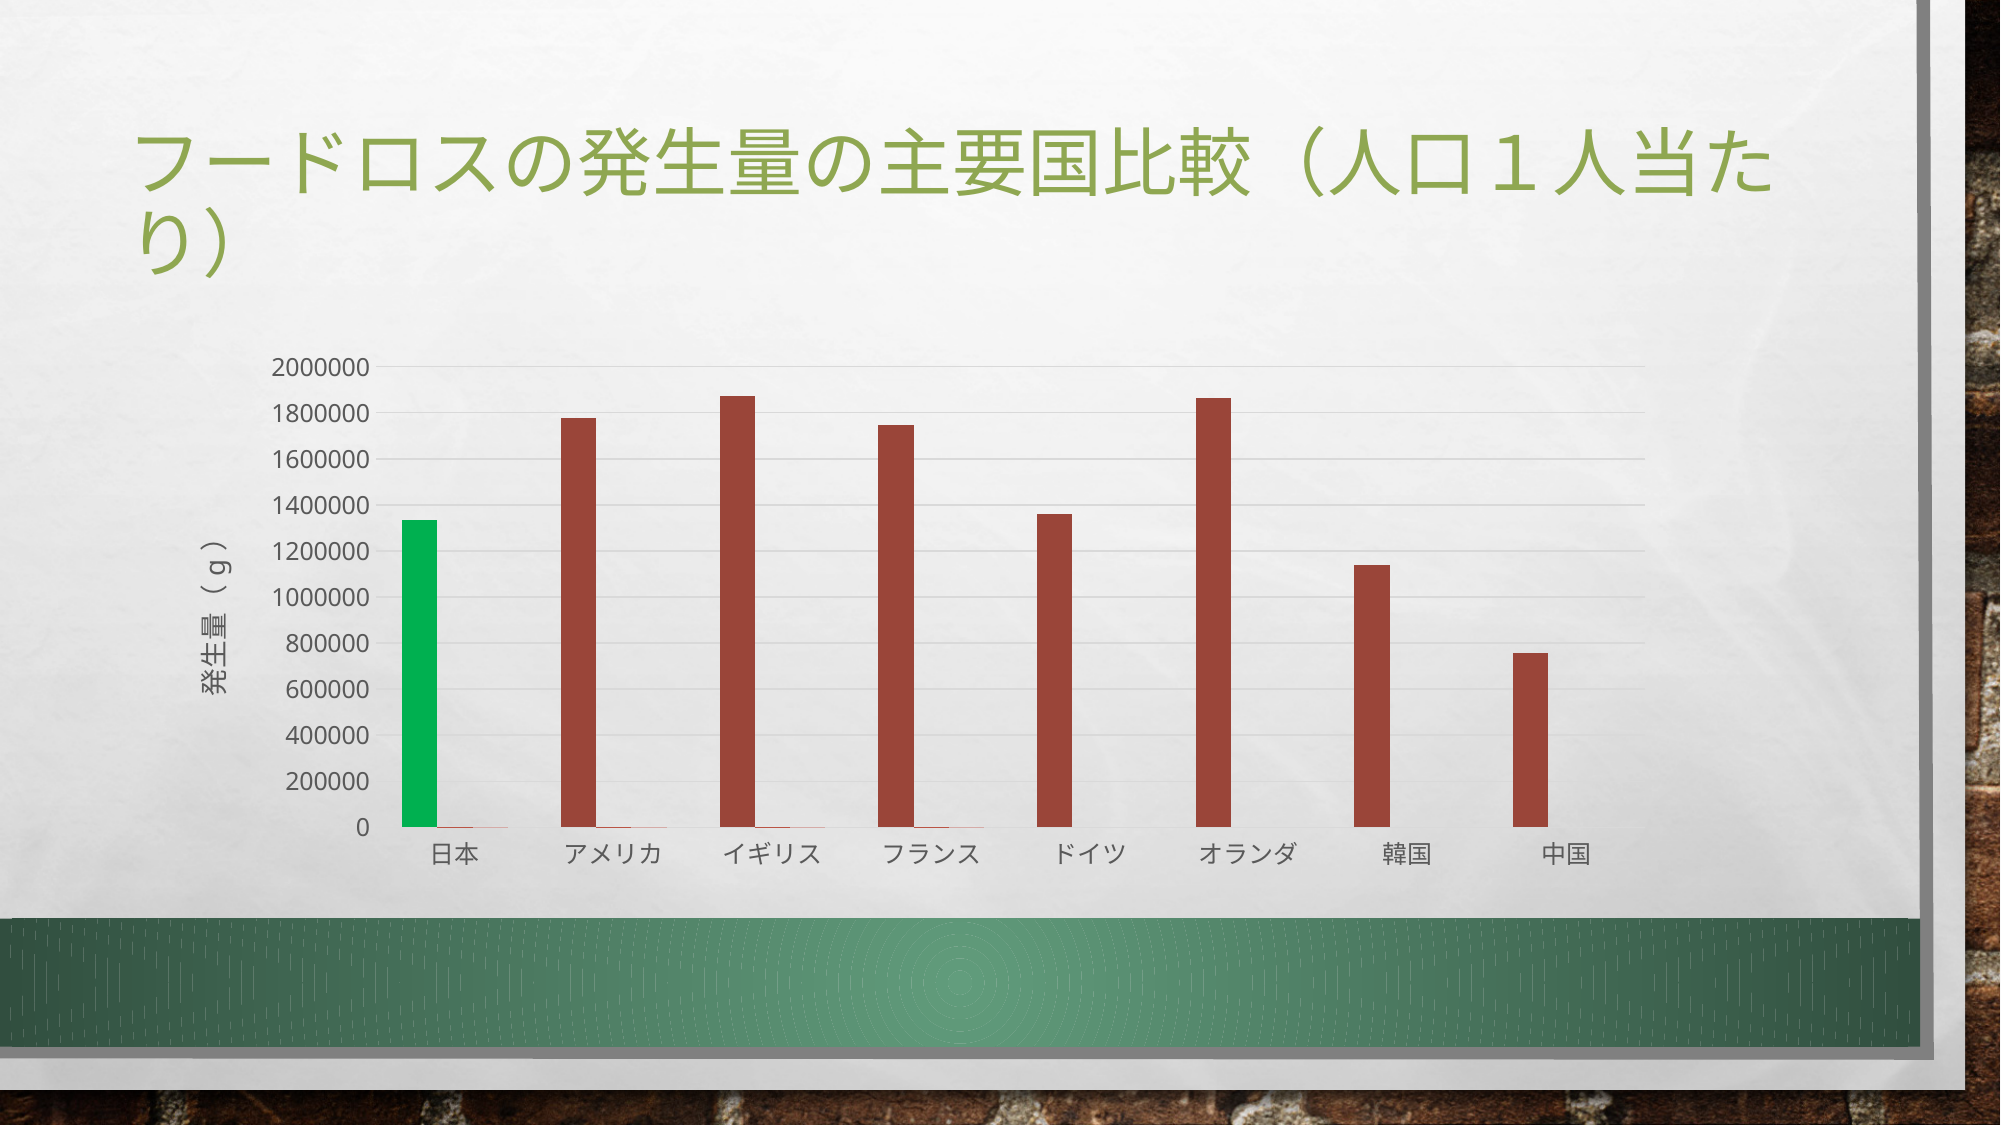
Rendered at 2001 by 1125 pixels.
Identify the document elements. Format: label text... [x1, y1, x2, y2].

chart [156, 338, 1676, 883]
picture [0, 0, 2000, 1125]
title フードロスの発生量の主要国比較（人口１人当たり） [112, 112, 1818, 302]
